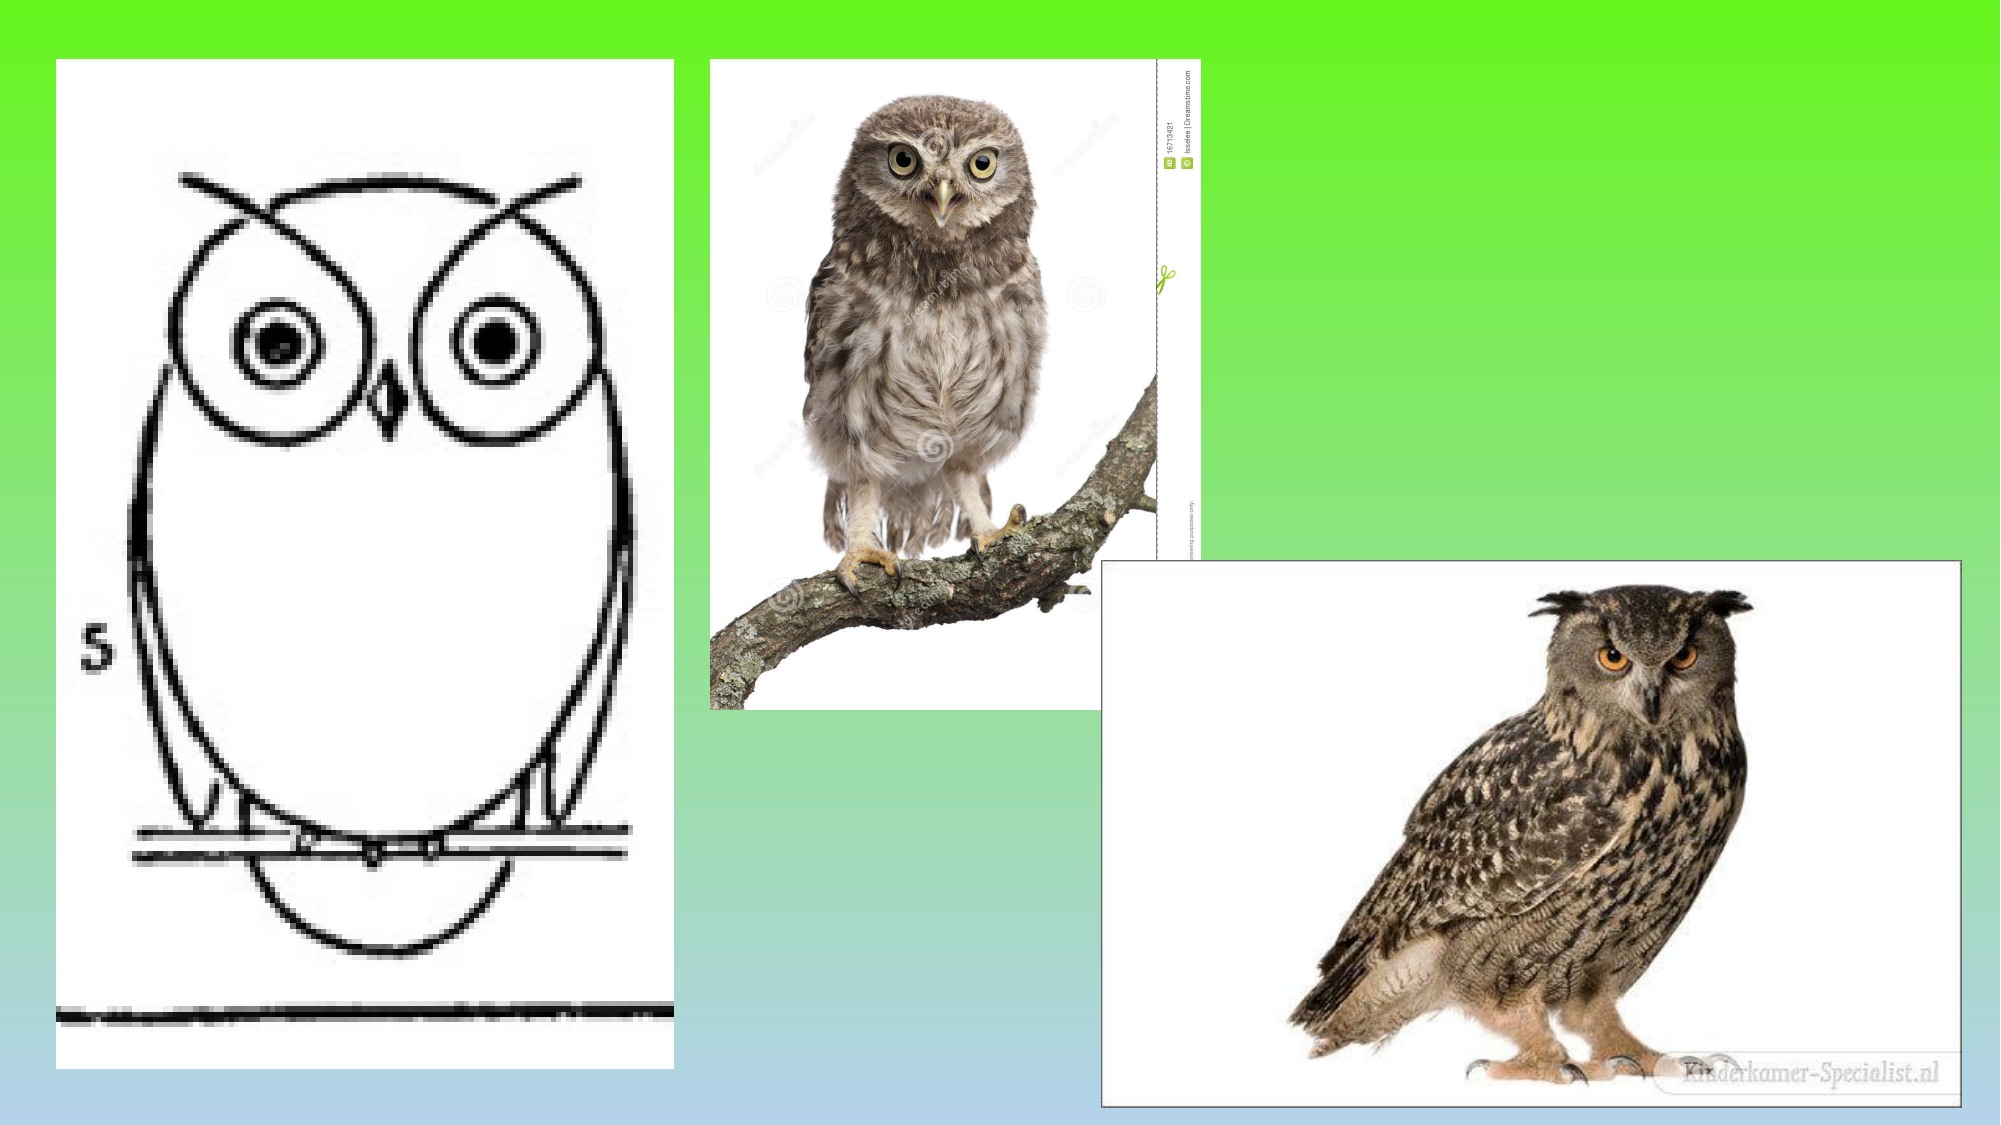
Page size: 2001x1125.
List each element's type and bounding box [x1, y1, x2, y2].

picture [56, 59, 674, 1069]
picture [1101, 560, 1962, 1108]
list [710, 59, 1201, 710]
